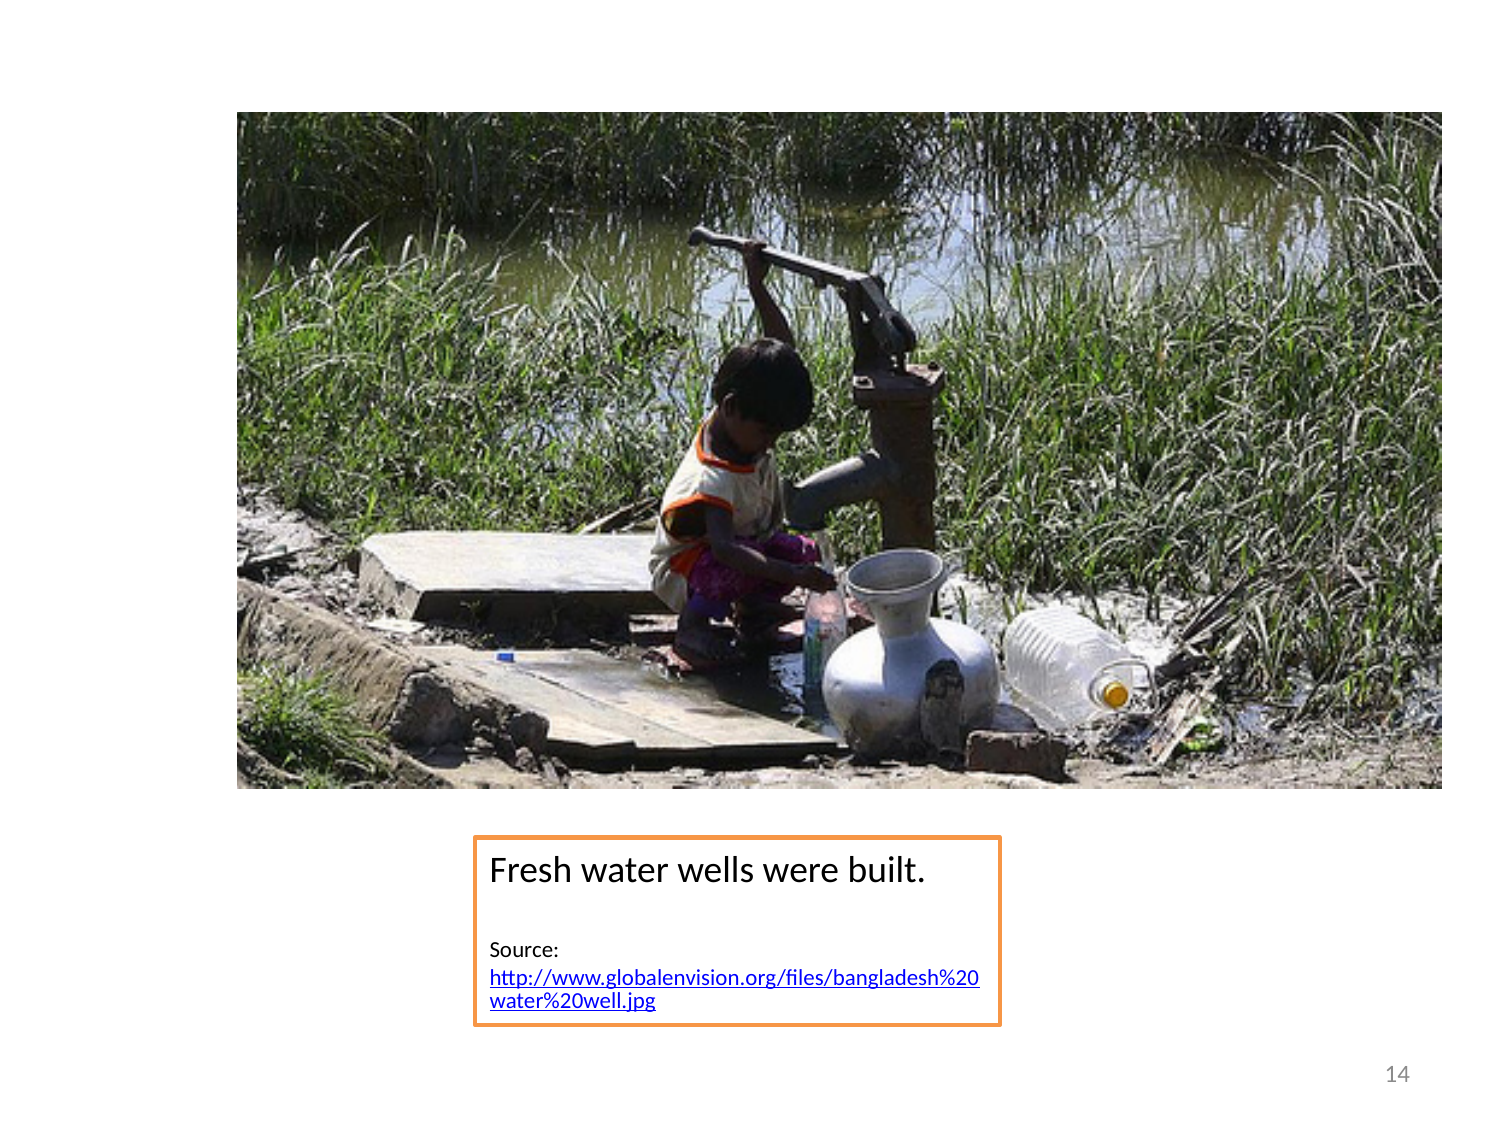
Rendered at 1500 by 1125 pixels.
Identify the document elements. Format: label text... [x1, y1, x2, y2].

slide_number 14 [1074, 1042, 1425, 1103]
text_box Fresh water wells were built. Source: http://www.globalenvision.org/files/bangladesh%20water%20well.jpg [473, 835, 1002, 1027]
picture [237, 112, 1442, 790]
